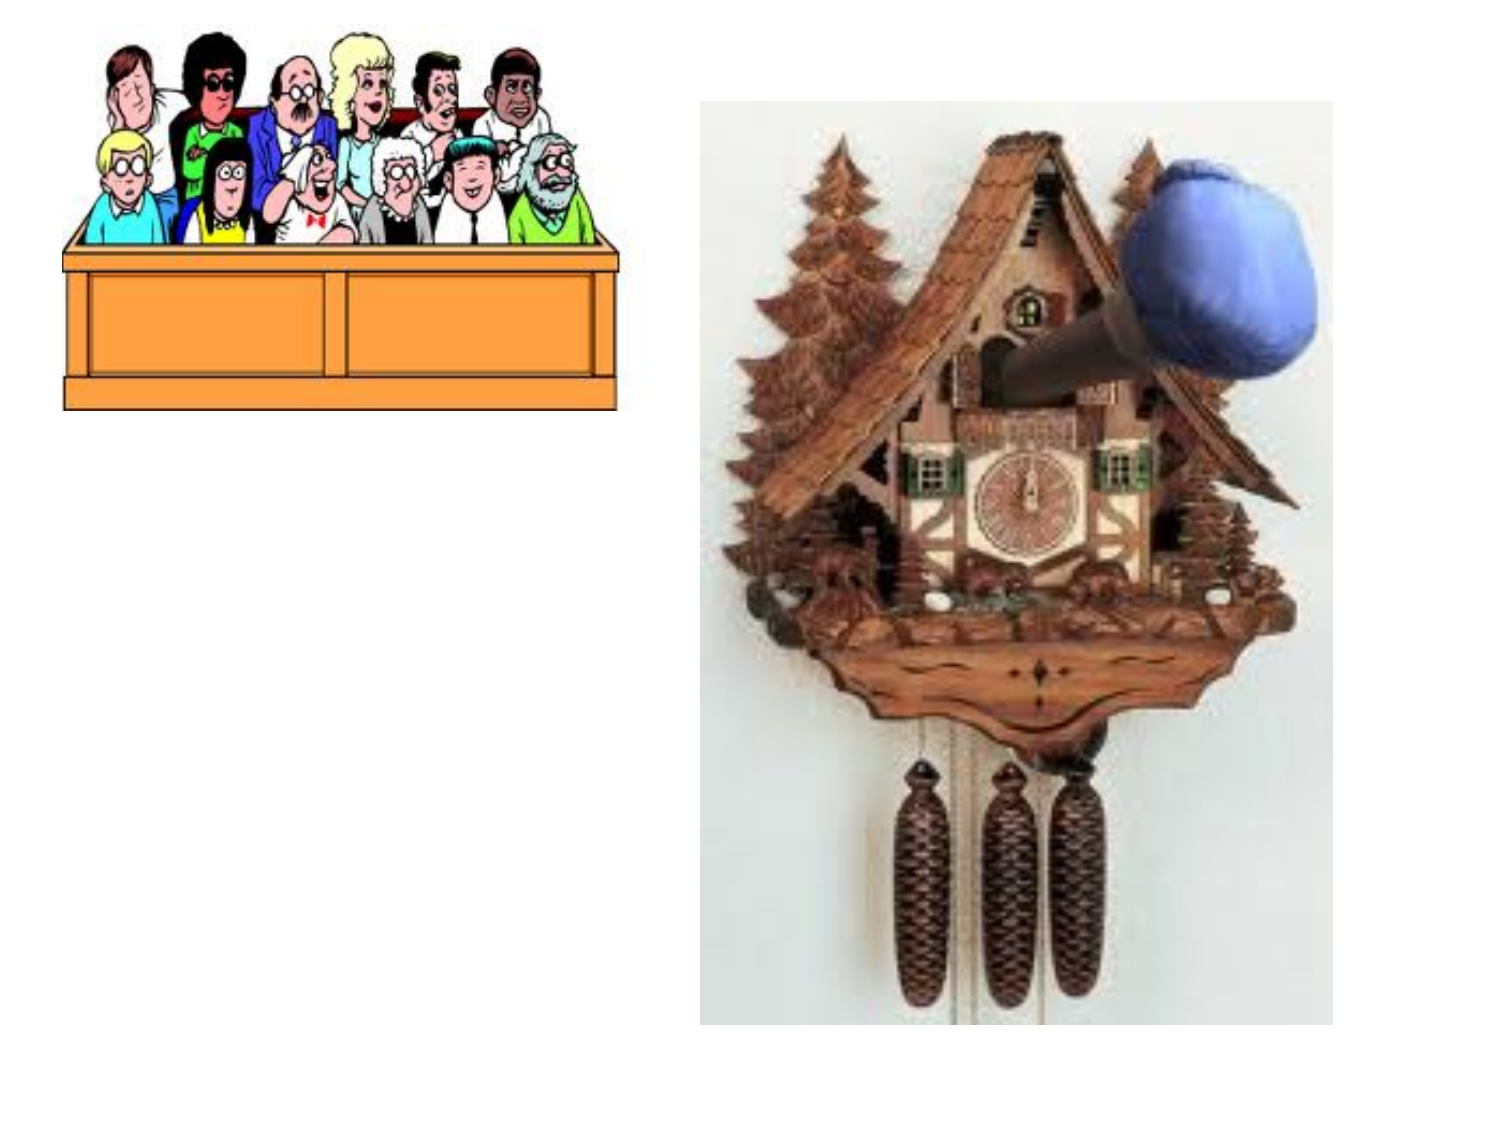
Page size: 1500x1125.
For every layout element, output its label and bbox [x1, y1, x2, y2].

picture [699, 101, 1333, 1026]
picture [62, 24, 663, 411]
